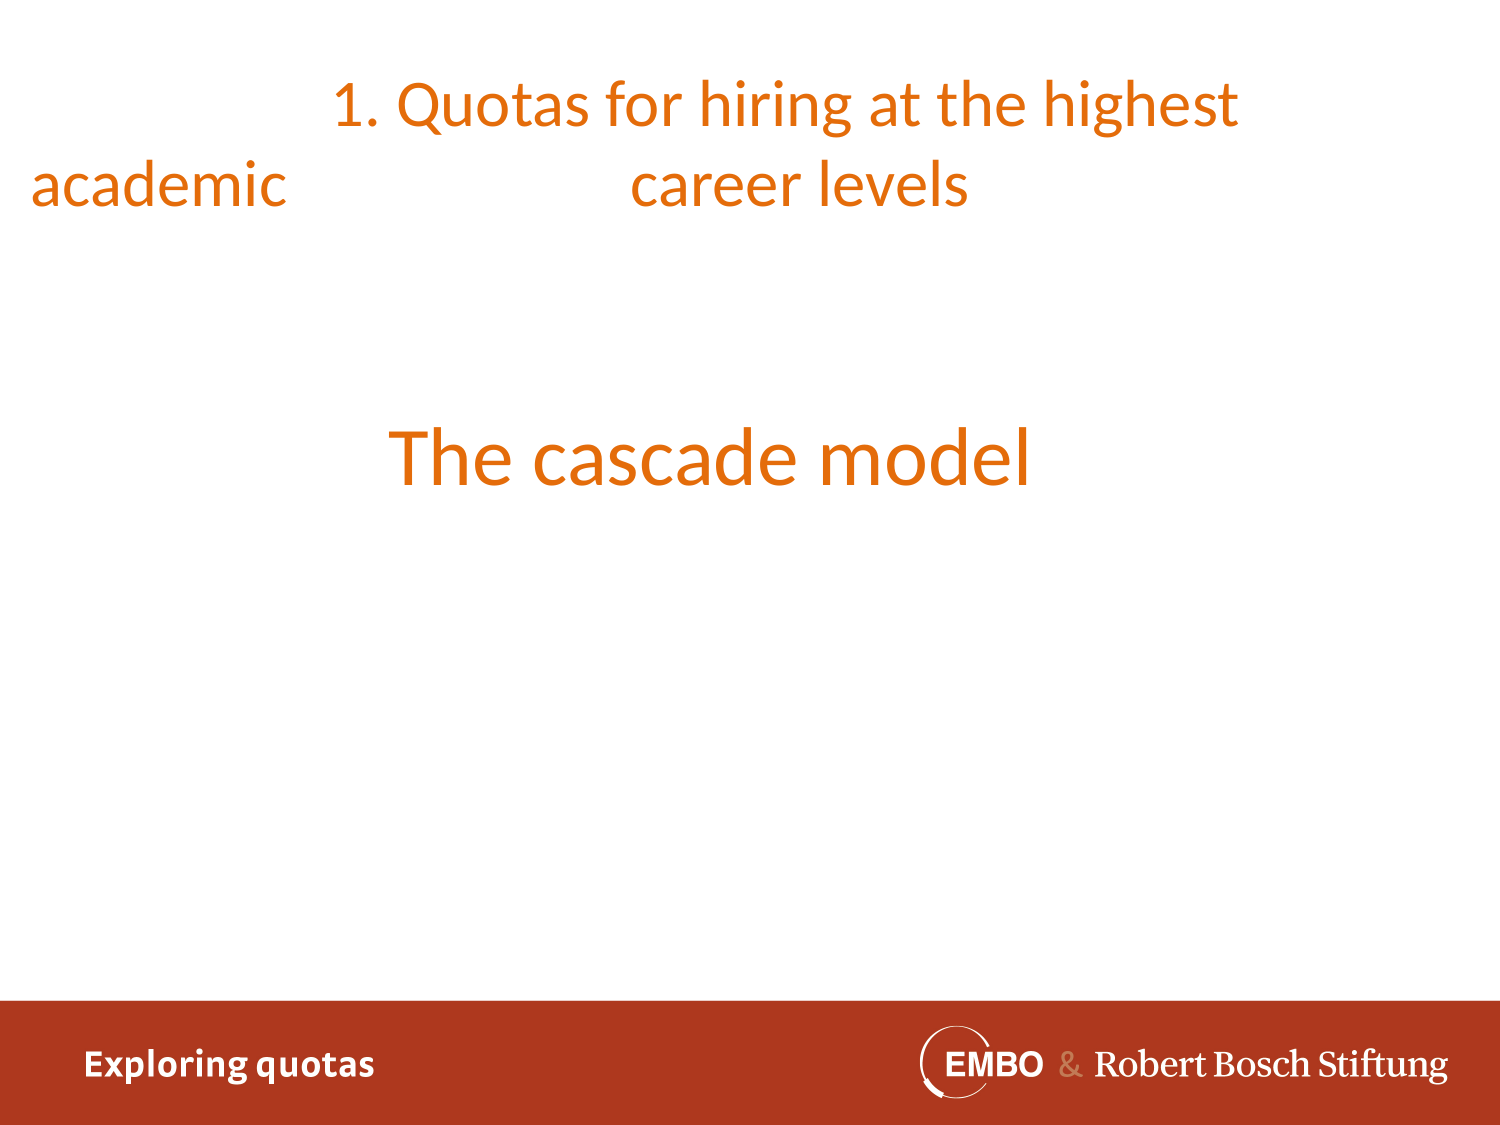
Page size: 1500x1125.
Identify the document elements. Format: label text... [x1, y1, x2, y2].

picture [0, 0, 1500, 1125]
text_box 1. Quotas for hiring at the highest academic career levels [15, 45, 1466, 234]
text_box The cascade model [373, 395, 1048, 510]
